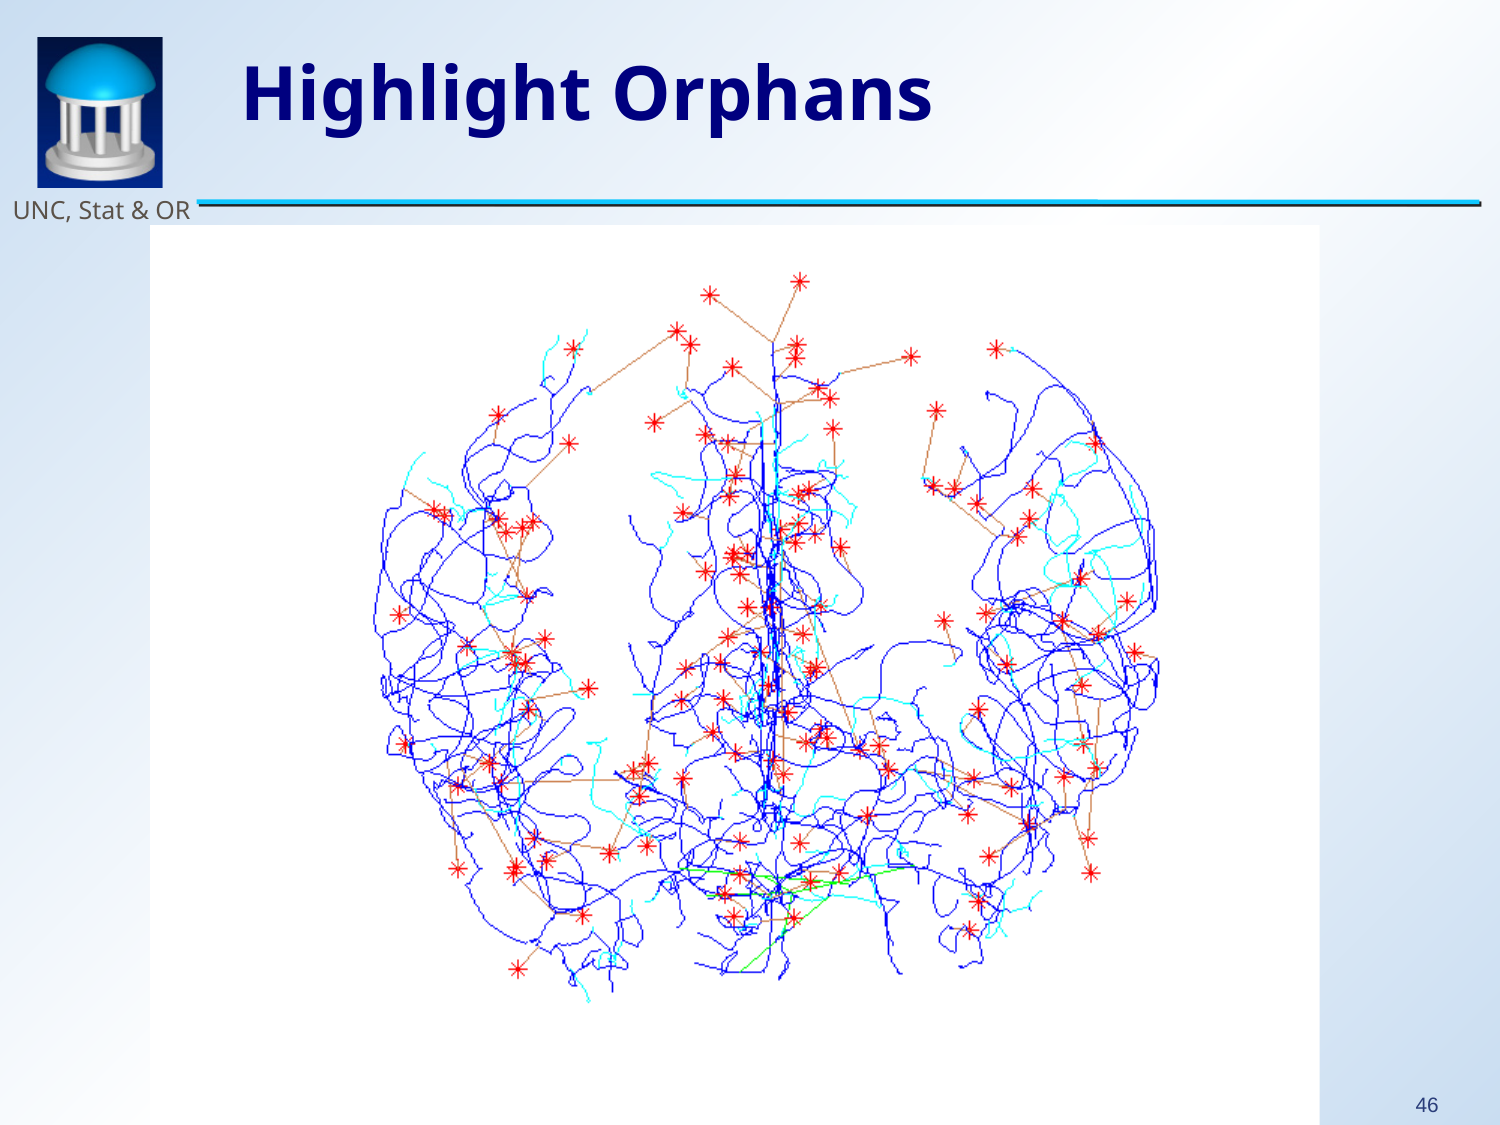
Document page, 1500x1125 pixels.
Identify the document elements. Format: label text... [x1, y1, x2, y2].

picture [149, 224, 1320, 1125]
title Highlight Orphans [224, 24, 1398, 156]
